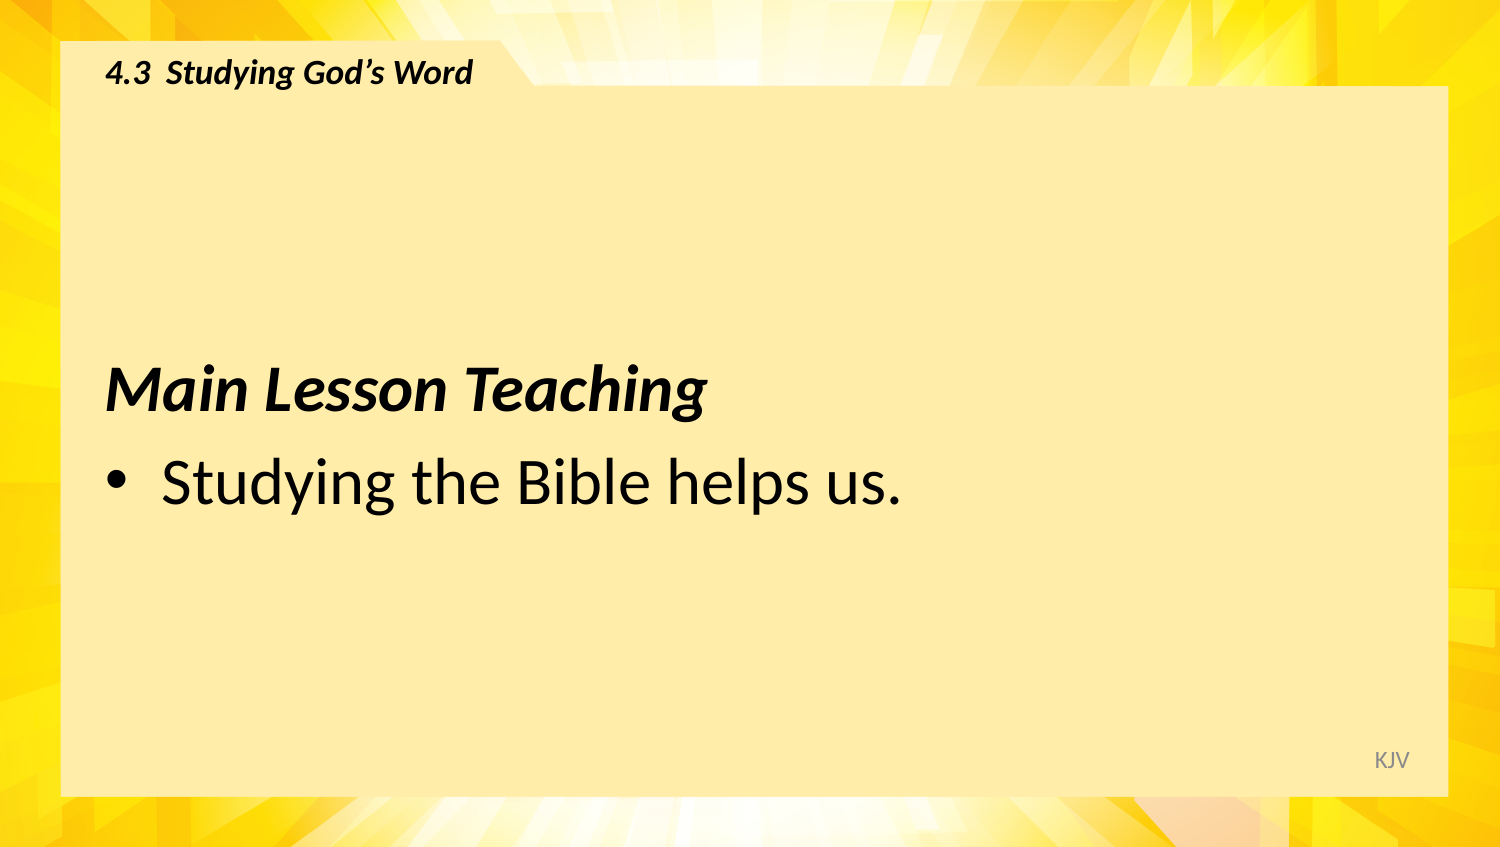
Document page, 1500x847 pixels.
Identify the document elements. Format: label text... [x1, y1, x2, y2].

title 4.3 Studying God’s Word [89, 33, 1420, 108]
picture [0, 0, 1500, 847]
footer KJV [950, 736, 1425, 782]
list Main Lesson Teaching Studying the Bible helps us. [89, 141, 1403, 722]
